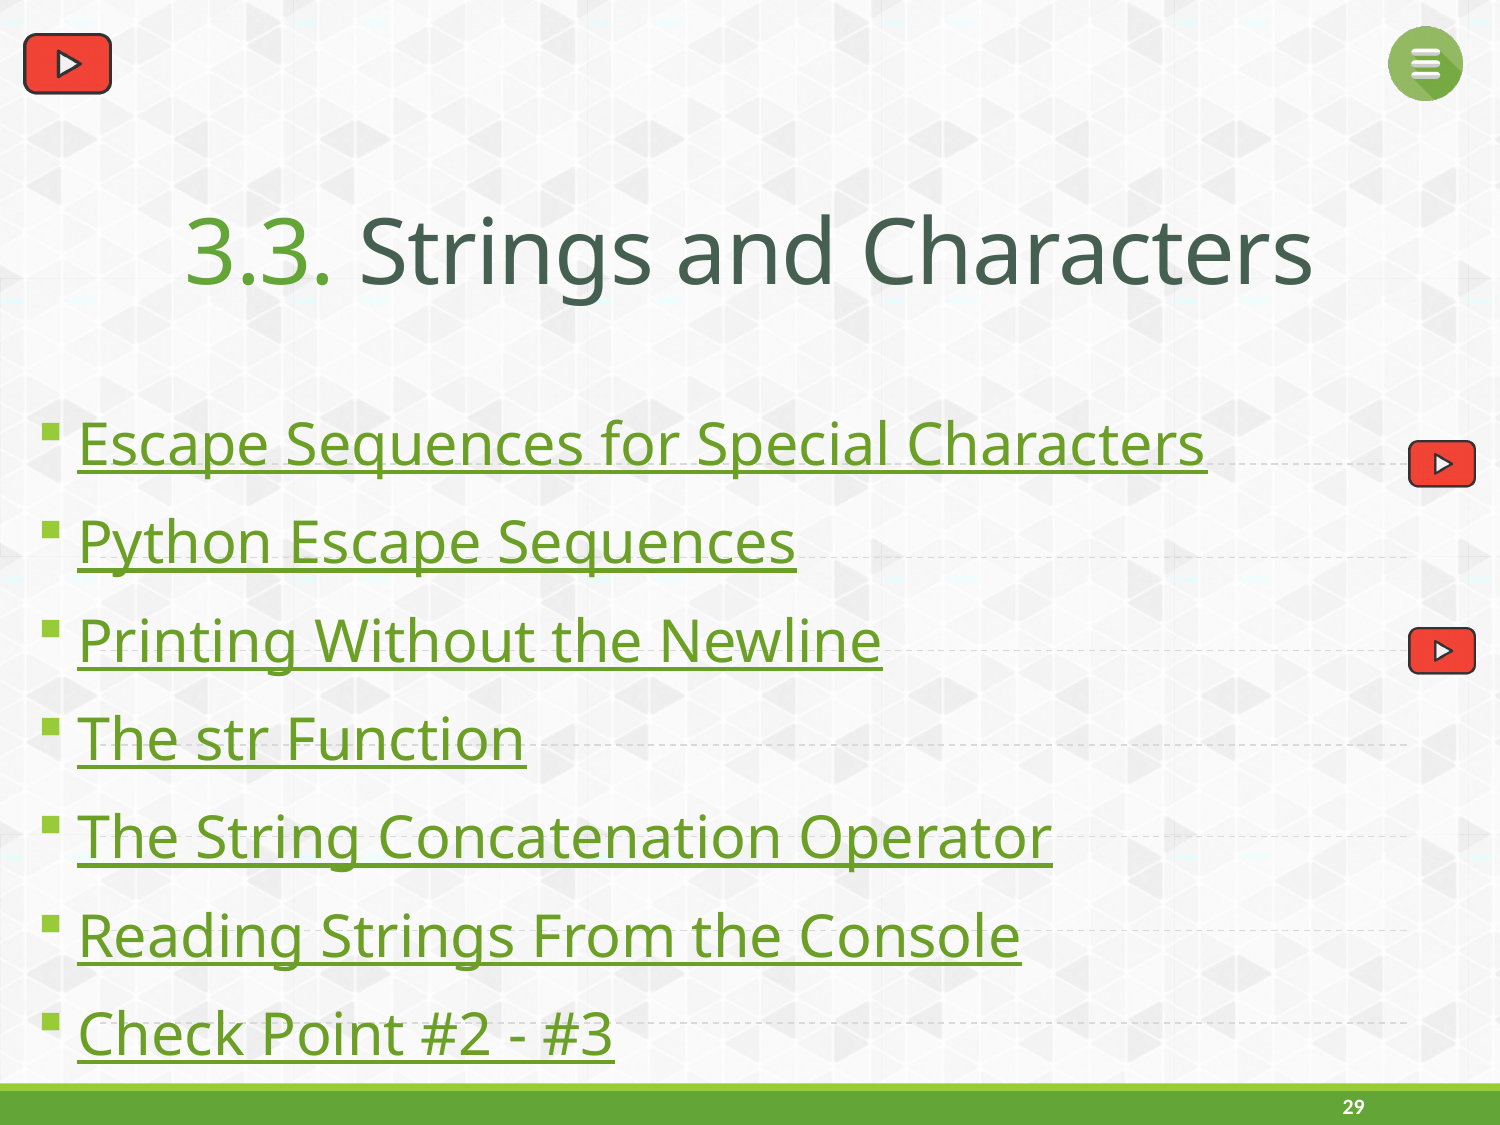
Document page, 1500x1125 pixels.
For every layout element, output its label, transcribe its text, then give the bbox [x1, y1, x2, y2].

slide_number 29 [1218, 1090, 1380, 1121]
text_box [99, 429, 1477, 499]
list Escape Sequences for Special Characters Python Escape Sequences Printing Without the Newline The str Function The String Concatenation Operator Reading Strings From the Console Check Point #2 - #3 [23, 399, 1476, 1078]
title 3.3. Strings and Characters [23, 112, 1476, 399]
picture [0, 0, 1500, 1083]
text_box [99, 615, 1477, 685]
